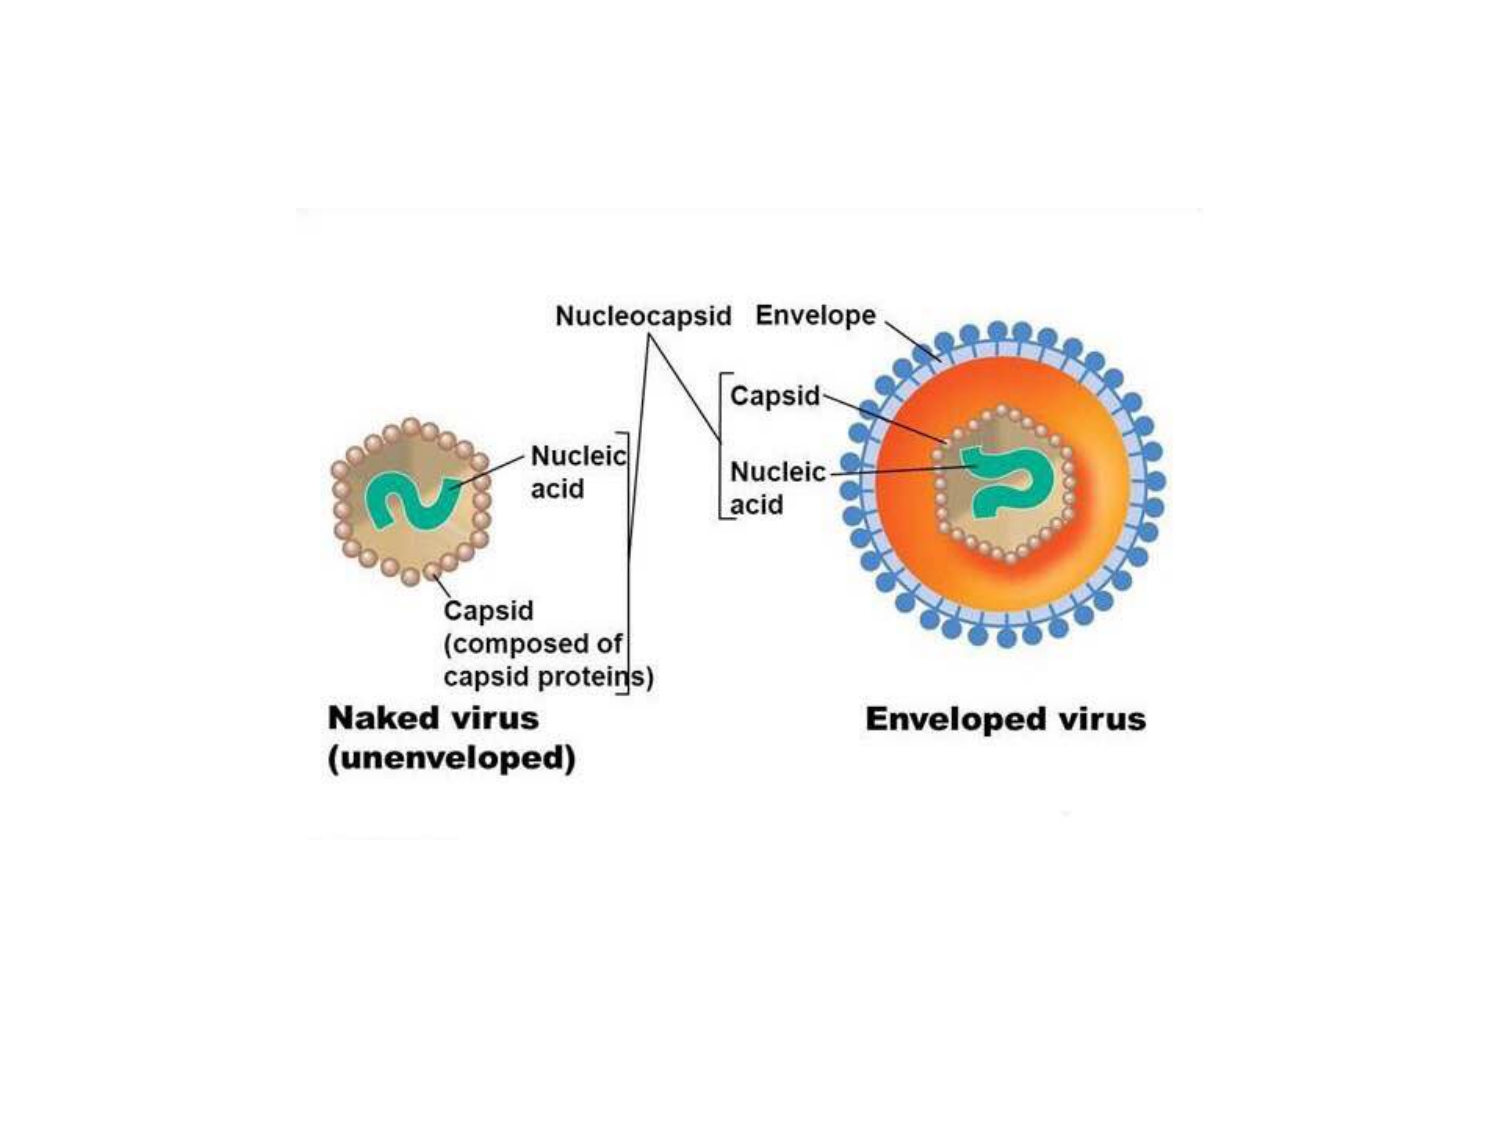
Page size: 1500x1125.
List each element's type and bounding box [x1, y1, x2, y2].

list [296, 207, 1204, 840]
